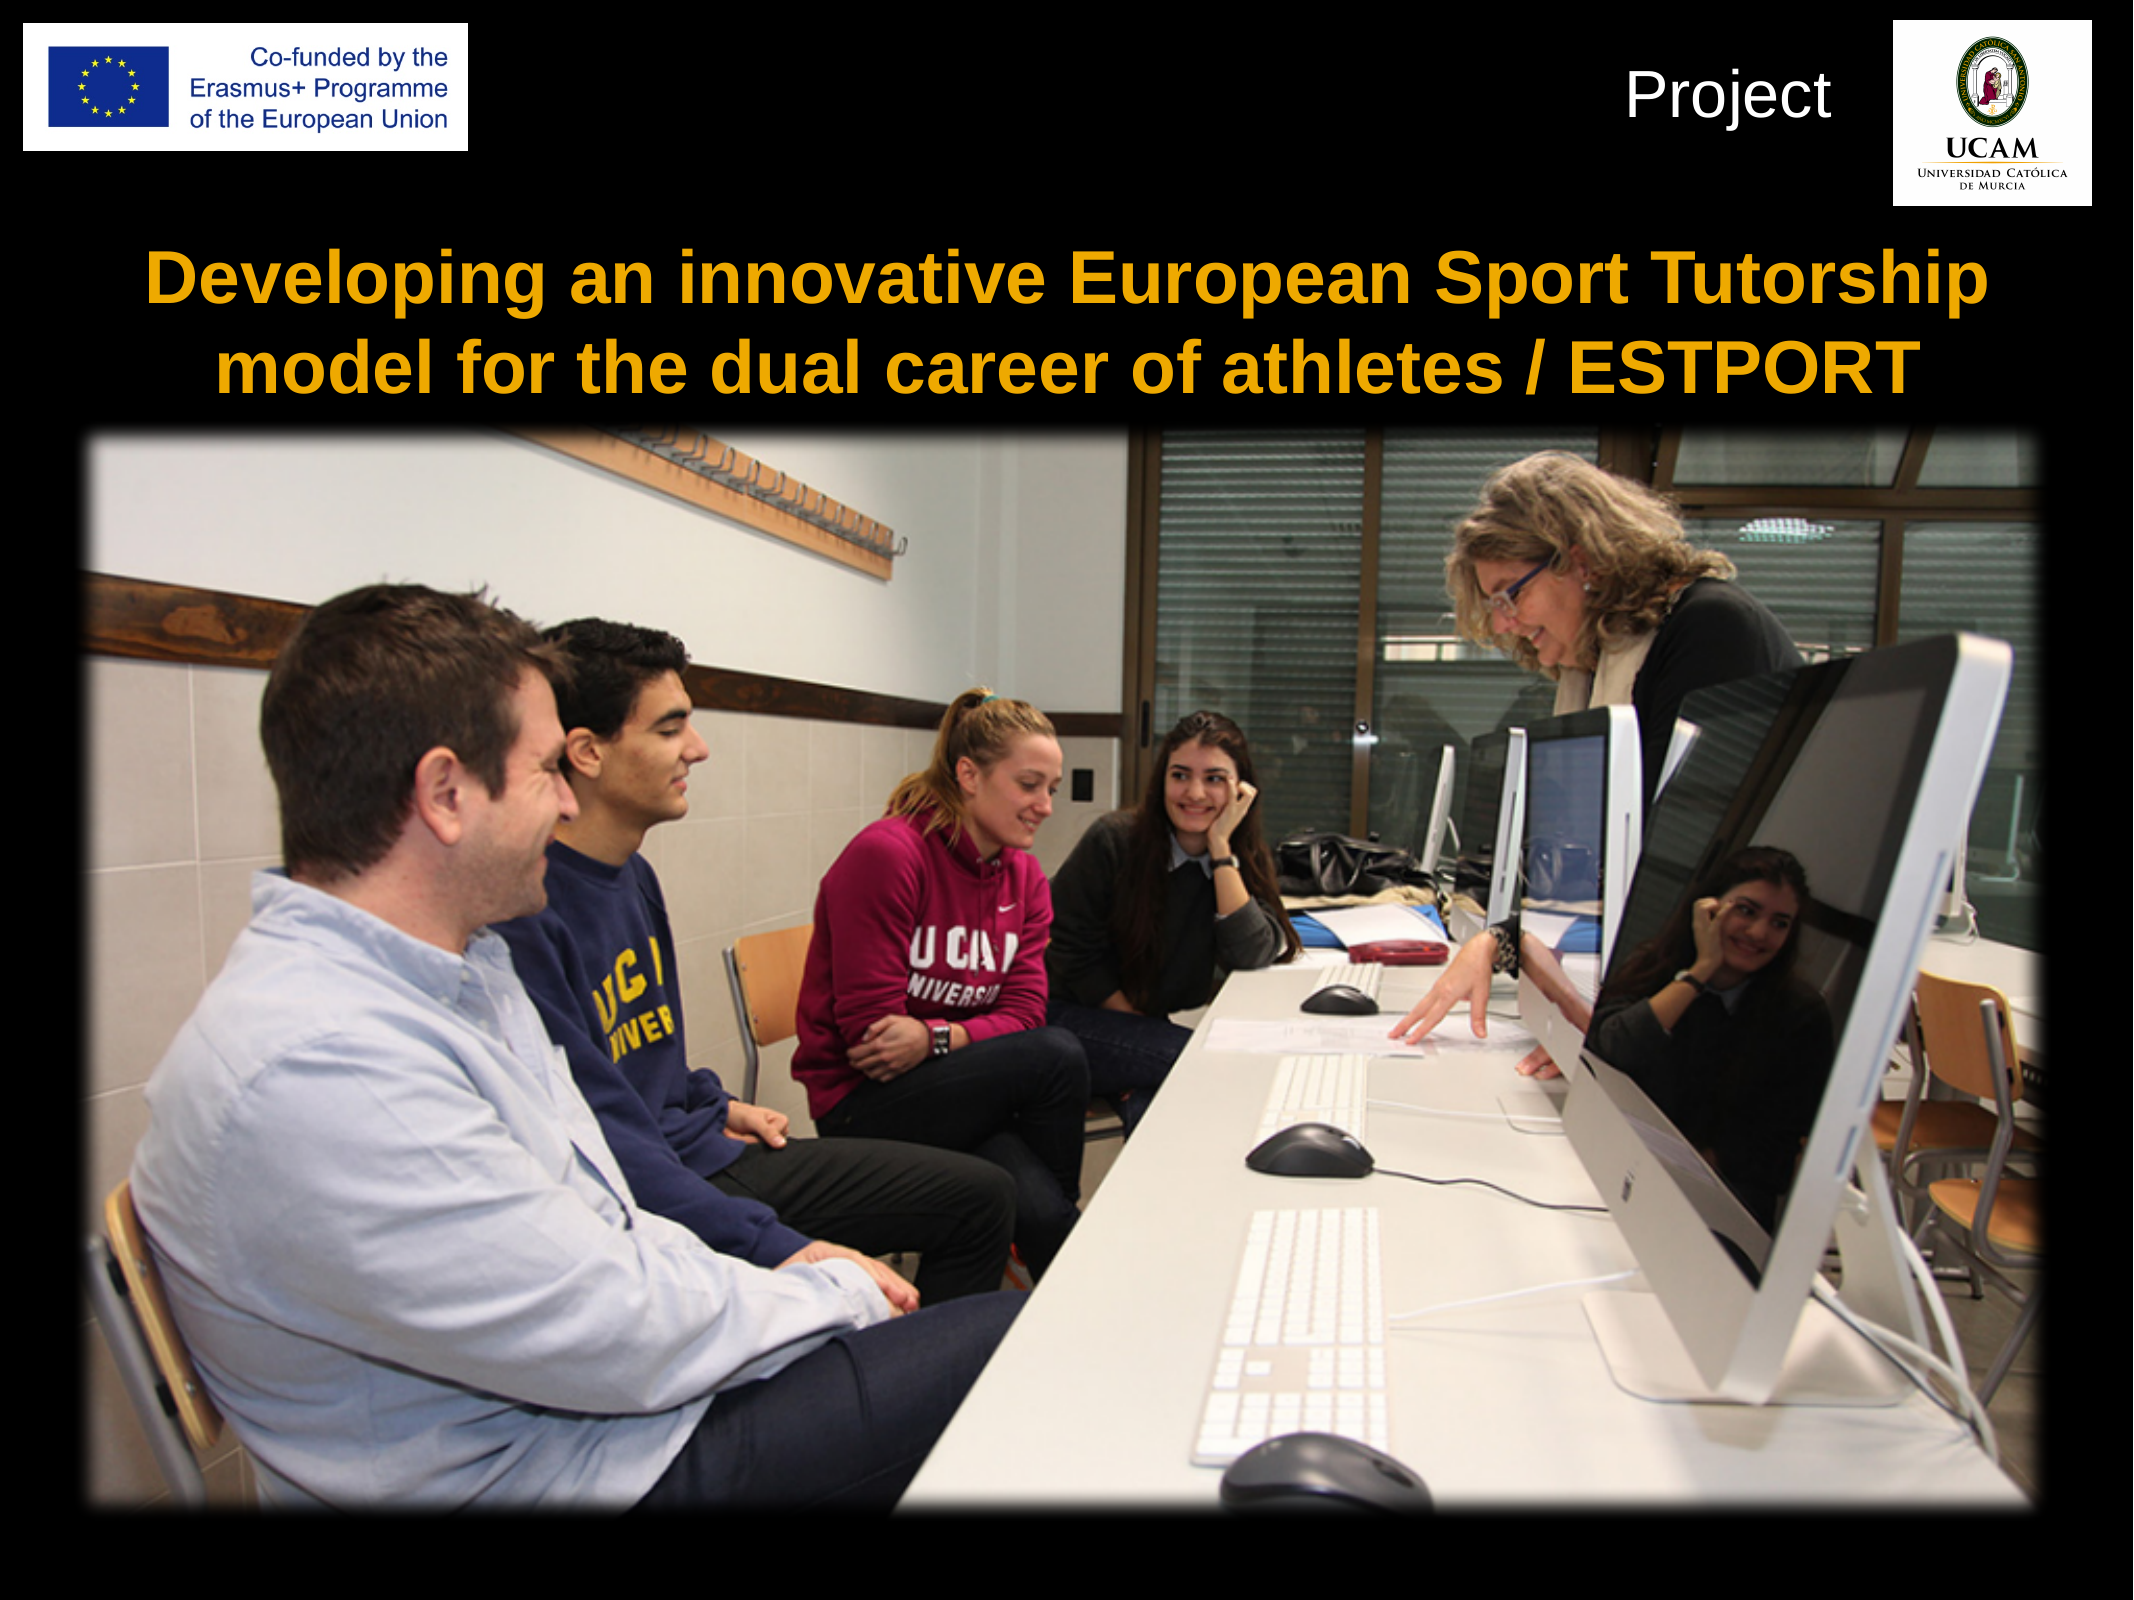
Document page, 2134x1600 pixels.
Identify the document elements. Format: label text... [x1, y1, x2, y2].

picture [1893, 20, 2092, 207]
picture [74, 421, 2051, 1521]
text_box Developing an innovative European Sport Tutorship model for the dual career of athletes / ESTPORT [90, 222, 2048, 416]
picture [23, 23, 468, 151]
text_box Project [1550, 44, 1888, 138]
